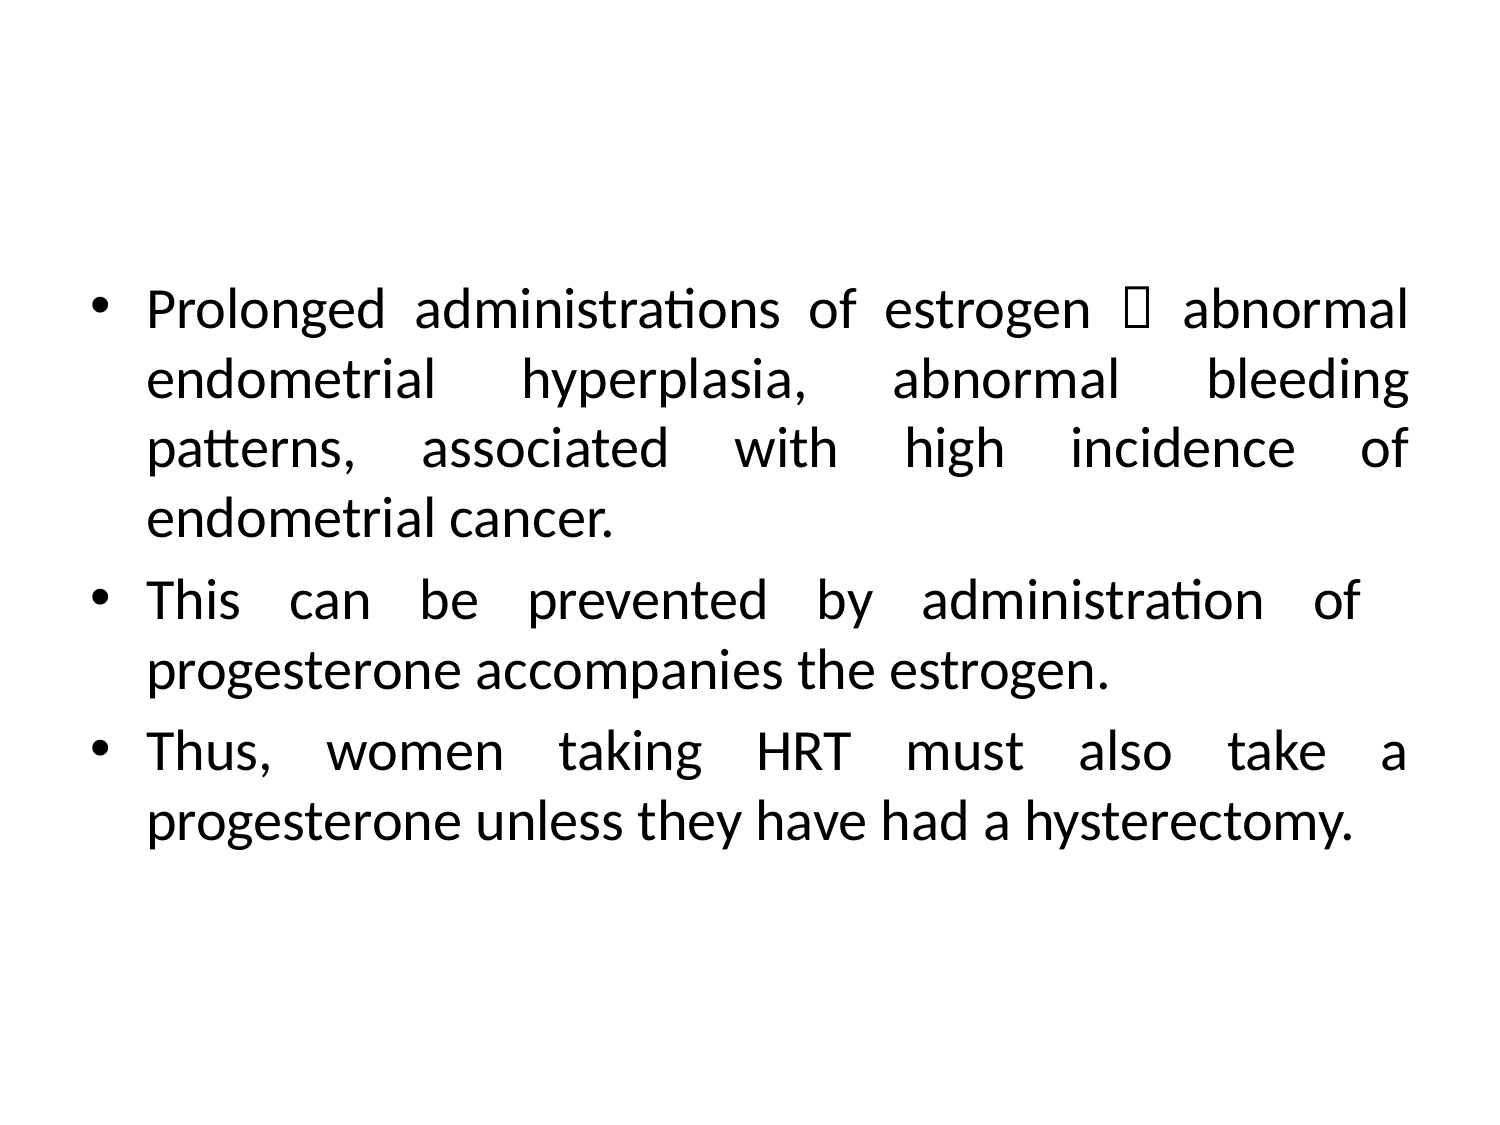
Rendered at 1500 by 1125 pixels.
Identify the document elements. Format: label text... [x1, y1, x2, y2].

list Prolonged administrations of estrogen  abnormal endometrial hyperplasia, abnormal bleeding patterns, associated with high incidence of endometrial cancer. This can be prevented by administration of progesterone accompanies the estrogen. Thus, women taking HRT must also take a progesterone unless they have had a hysterectomy. [75, 262, 1425, 1005]
